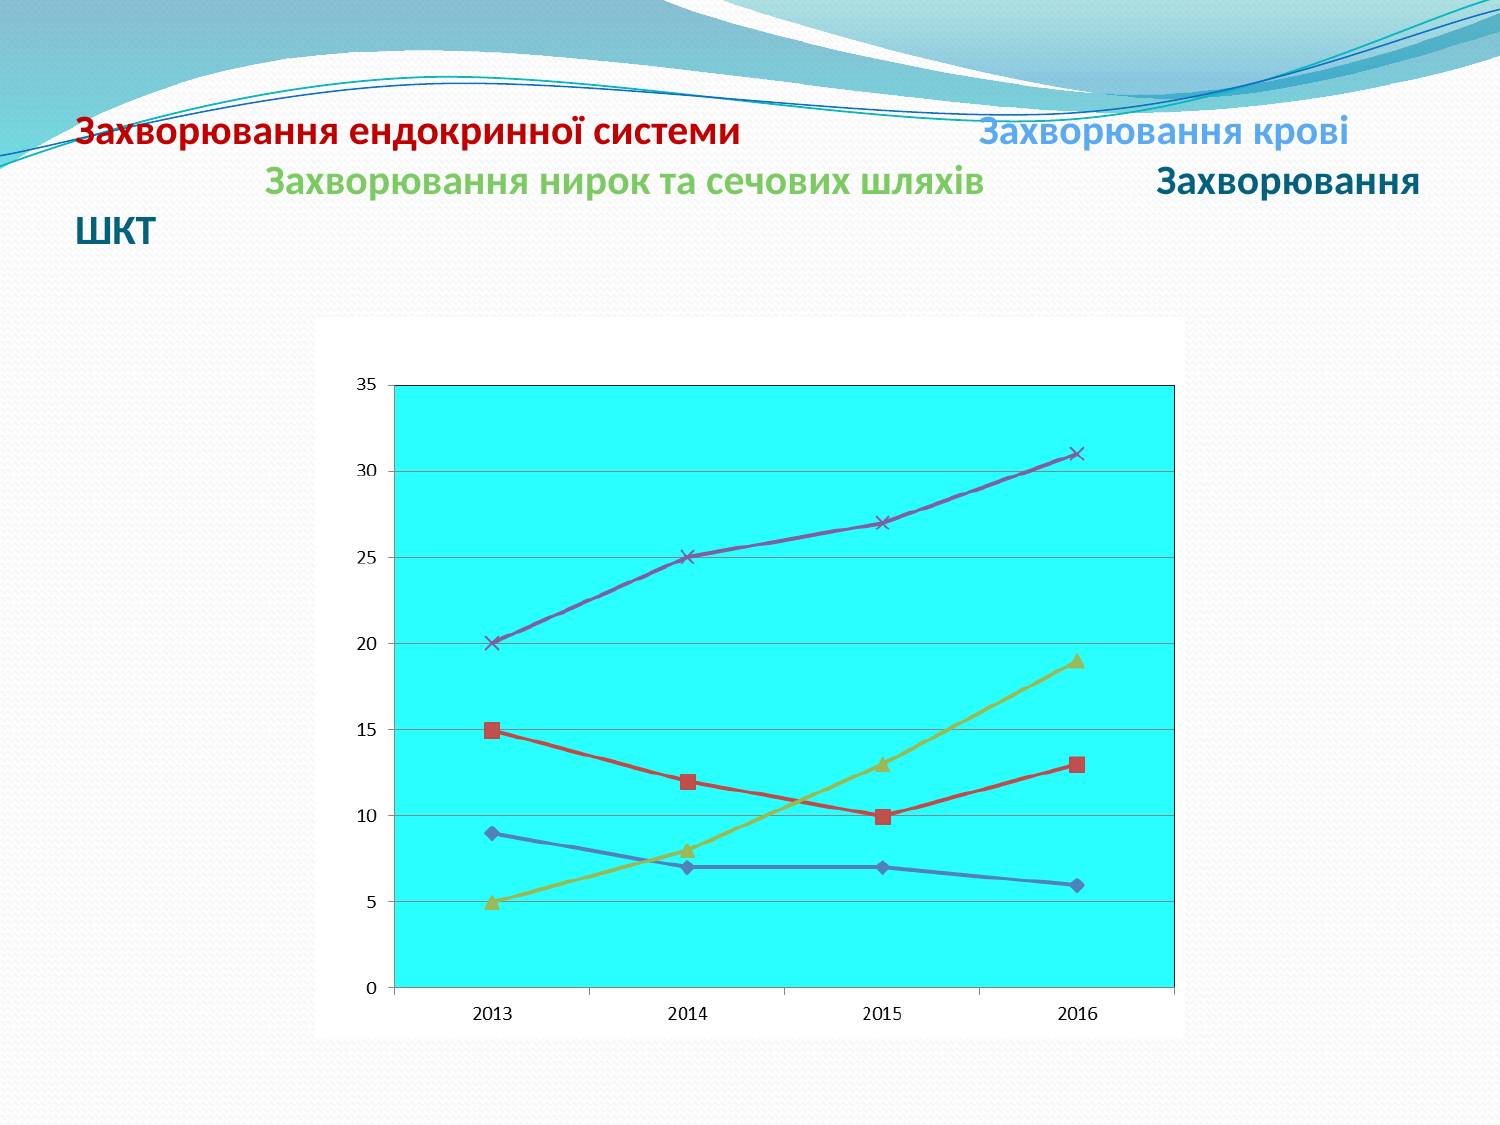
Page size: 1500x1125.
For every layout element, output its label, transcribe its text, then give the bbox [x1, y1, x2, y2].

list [315, 317, 1185, 1038]
title Захворювання ендокринної системи Захворювання крові Захворювання нирок та сечових шляхів Захворювання ШКТ [75, 115, 1425, 303]
